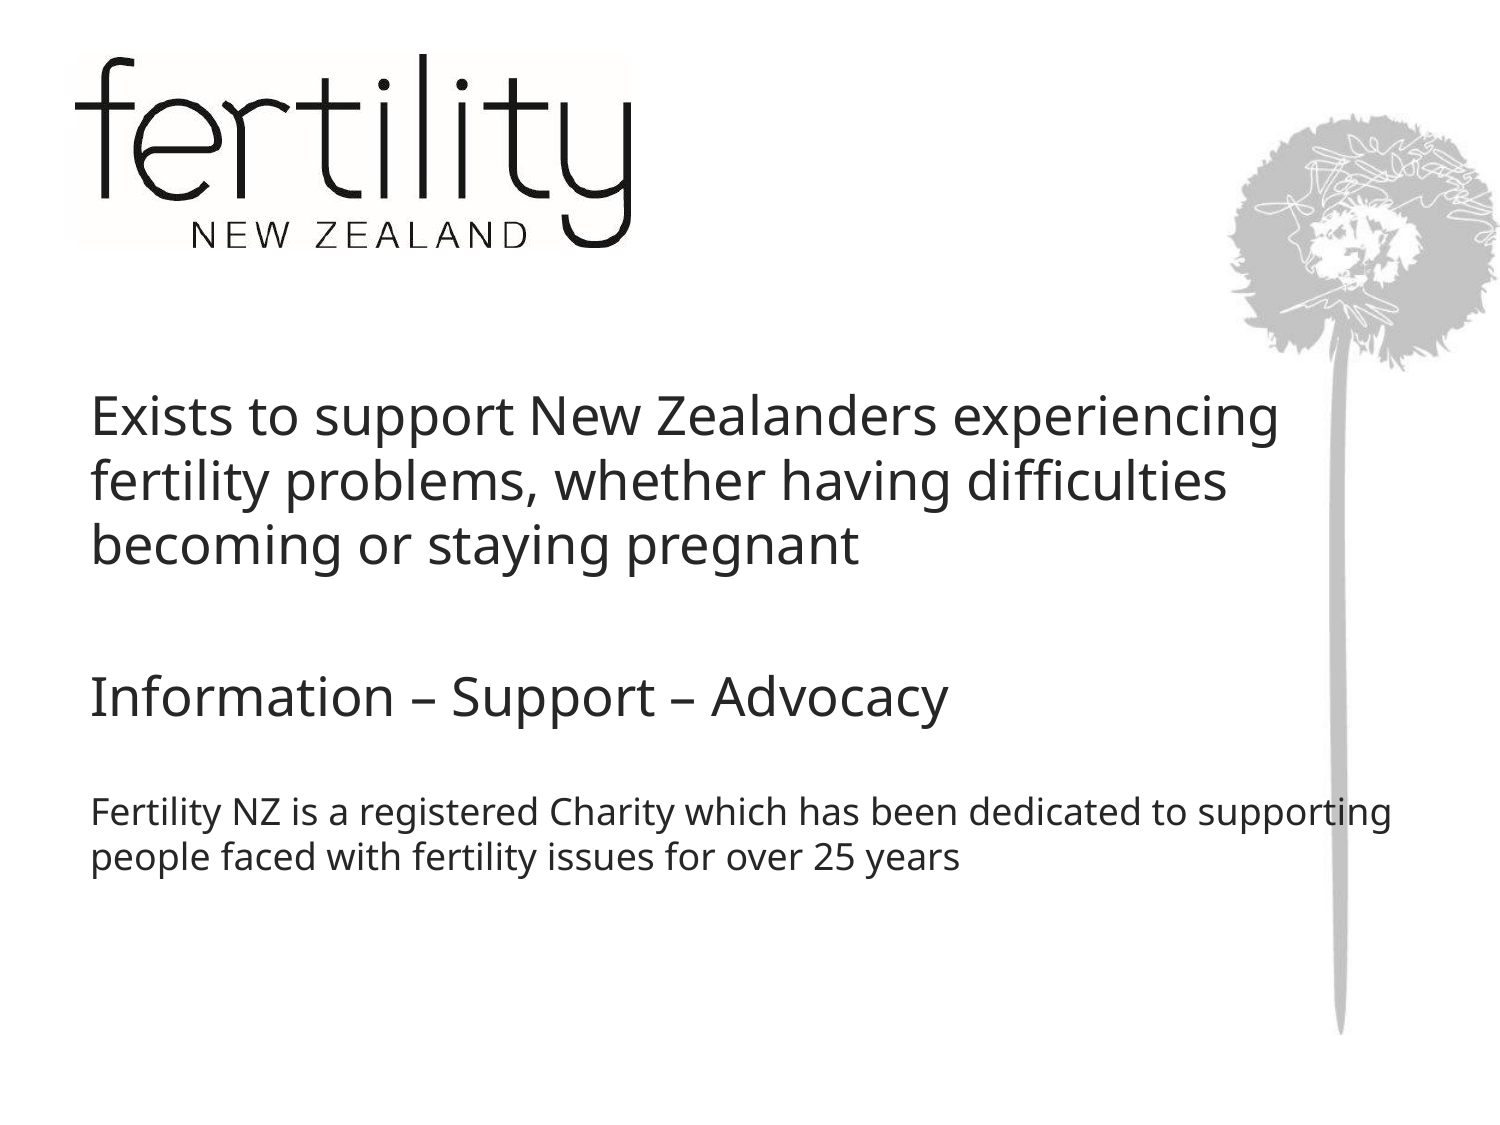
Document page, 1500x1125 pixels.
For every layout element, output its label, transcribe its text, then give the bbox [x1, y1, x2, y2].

picture [74, 54, 631, 248]
picture [1227, 113, 1500, 1035]
list Exists to support New Zealanders experiencing fertility problems, whether having difficulties becoming or staying pregnant Information – Support – Advocacy Fertility NZ is a registered Charity which has been dedicated to supporting people faced with fertility issues for over 25 years [75, 373, 1425, 1005]
